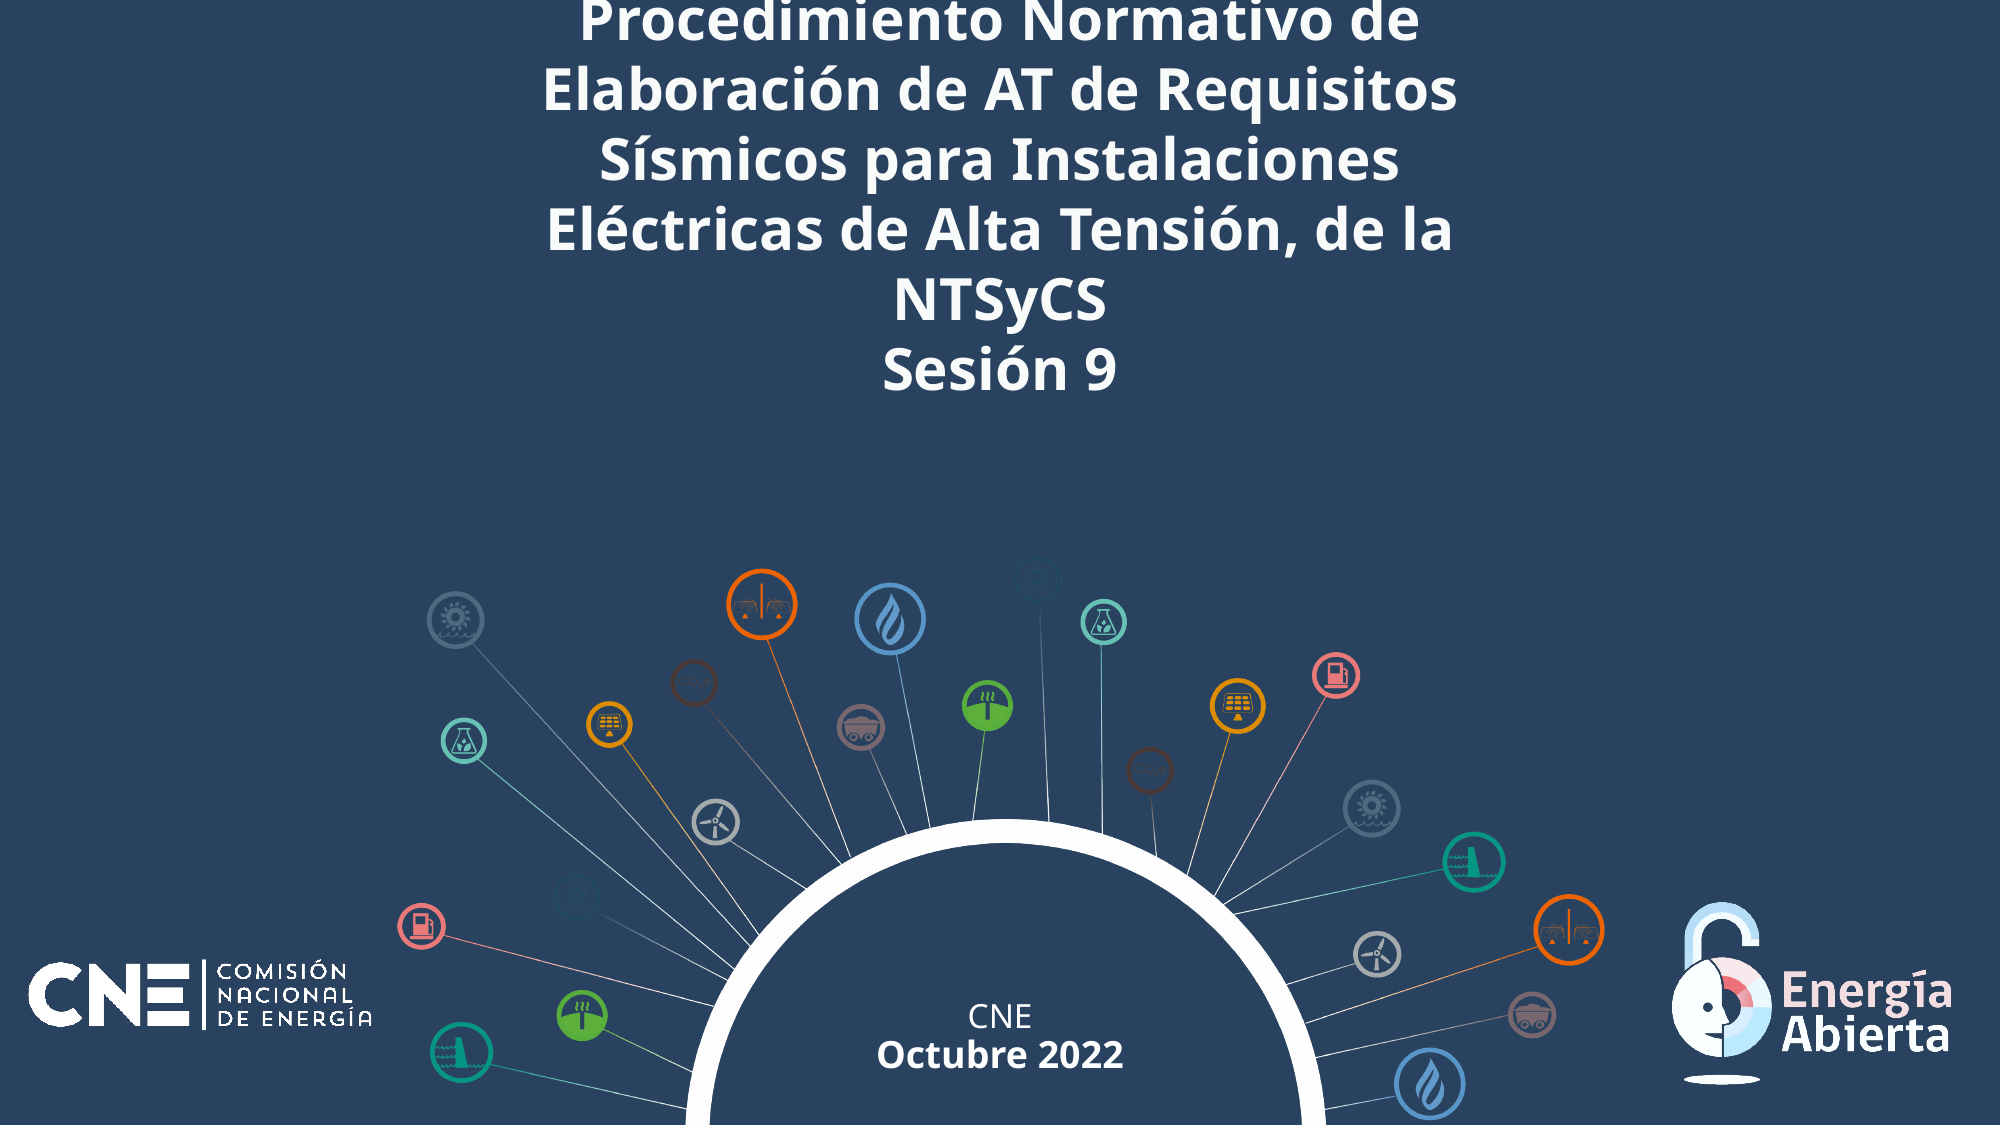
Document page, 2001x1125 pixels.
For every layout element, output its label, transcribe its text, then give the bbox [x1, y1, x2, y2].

text_box Procedimiento Normativo de Elaboración de AT de Requisitos Sísmicos para Instalaciones Eléctricas de Alta Tensión, de la NTSyCS Sesión 9 [472, 124, 1528, 260]
text_box [529, 294, 1464, 555]
picture [396, 556, 1605, 1125]
picture [14, 945, 385, 1044]
picture [1648, 883, 1968, 1107]
